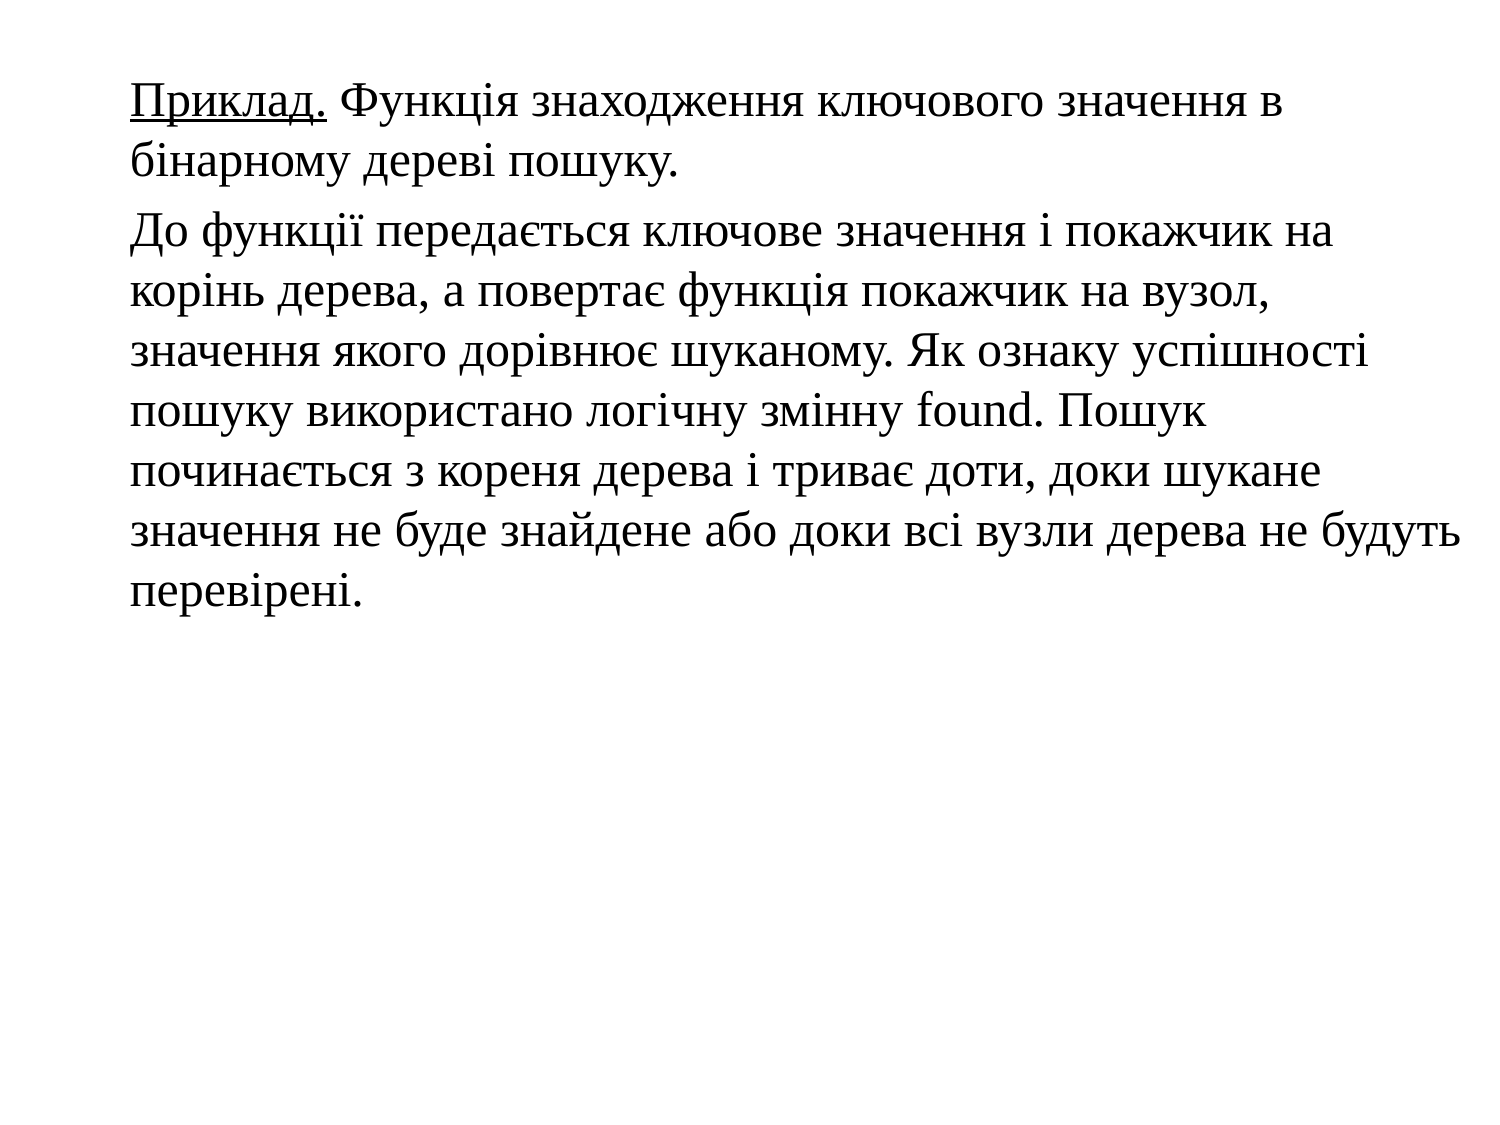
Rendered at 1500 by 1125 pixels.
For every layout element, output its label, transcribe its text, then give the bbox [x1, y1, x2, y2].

list Приклад. Функція знаходження ключового значення в бінарному дереві пошуку. До функції передається ключове значення і покажчик на корінь дерева, а повертає функція покажчик на вузол, значення якого дорівнює шуканому. Як ознаку успішності пошуку використано логічну змінну found. Пошук починається з кореня дерева і триває доти, доки шукане значення не буде знайдене або доки всі вузли дерева не будуть перевірені. [0, 58, 1500, 693]
